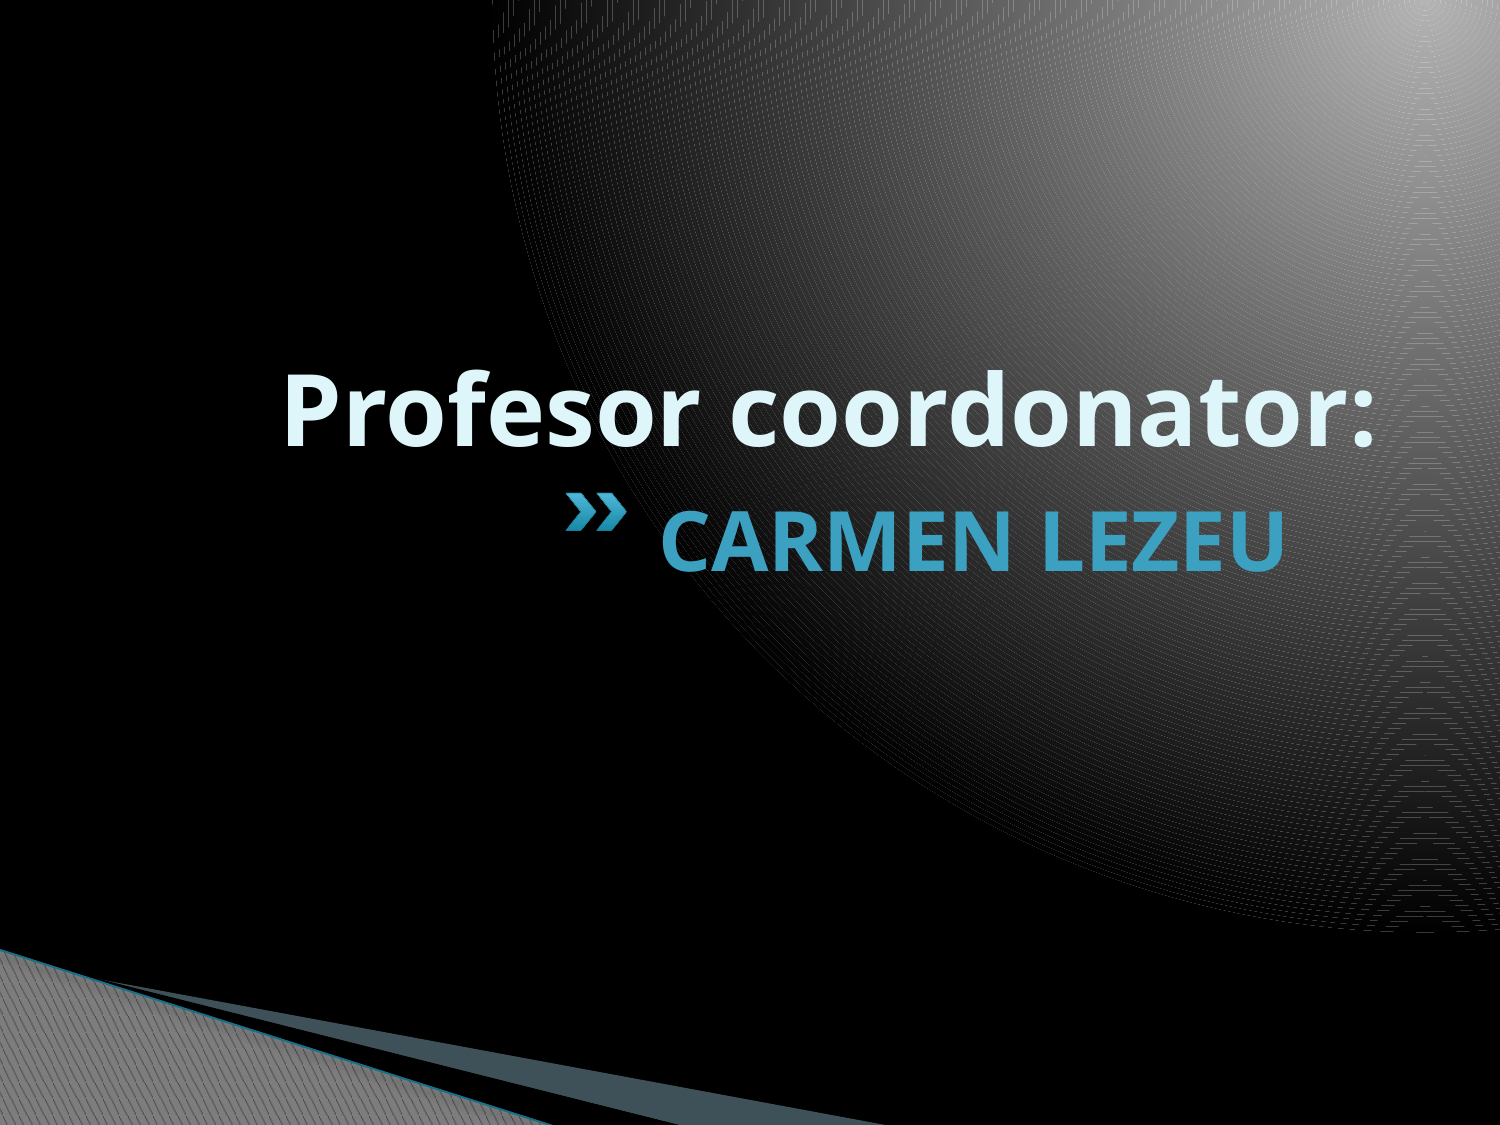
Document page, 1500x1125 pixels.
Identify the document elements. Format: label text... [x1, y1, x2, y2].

title Profesor coordonator: [118, 173, 1394, 474]
list Carmen Lezeu [643, 480, 1394, 720]
picture [0, 952, 543, 1125]
